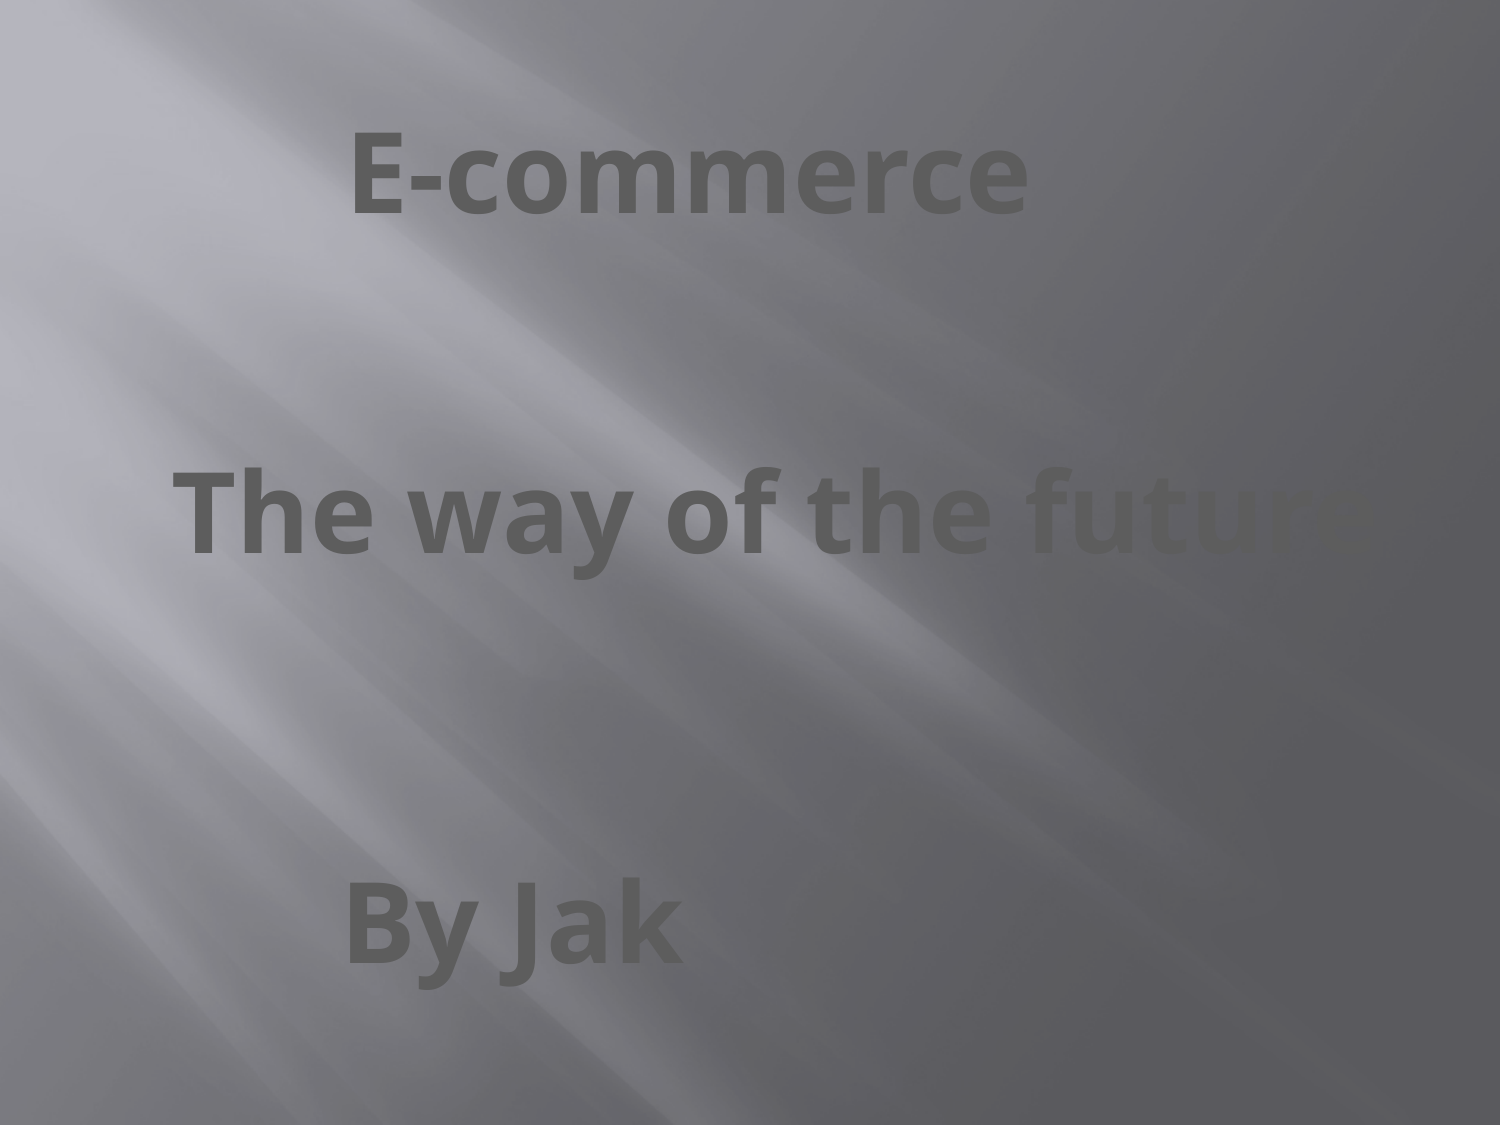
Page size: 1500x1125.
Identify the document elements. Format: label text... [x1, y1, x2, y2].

text_box The way of the future [156, 433, 1396, 584]
text_box E-commerce [330, 93, 1048, 244]
text_box By Jak [325, 843, 699, 1125]
